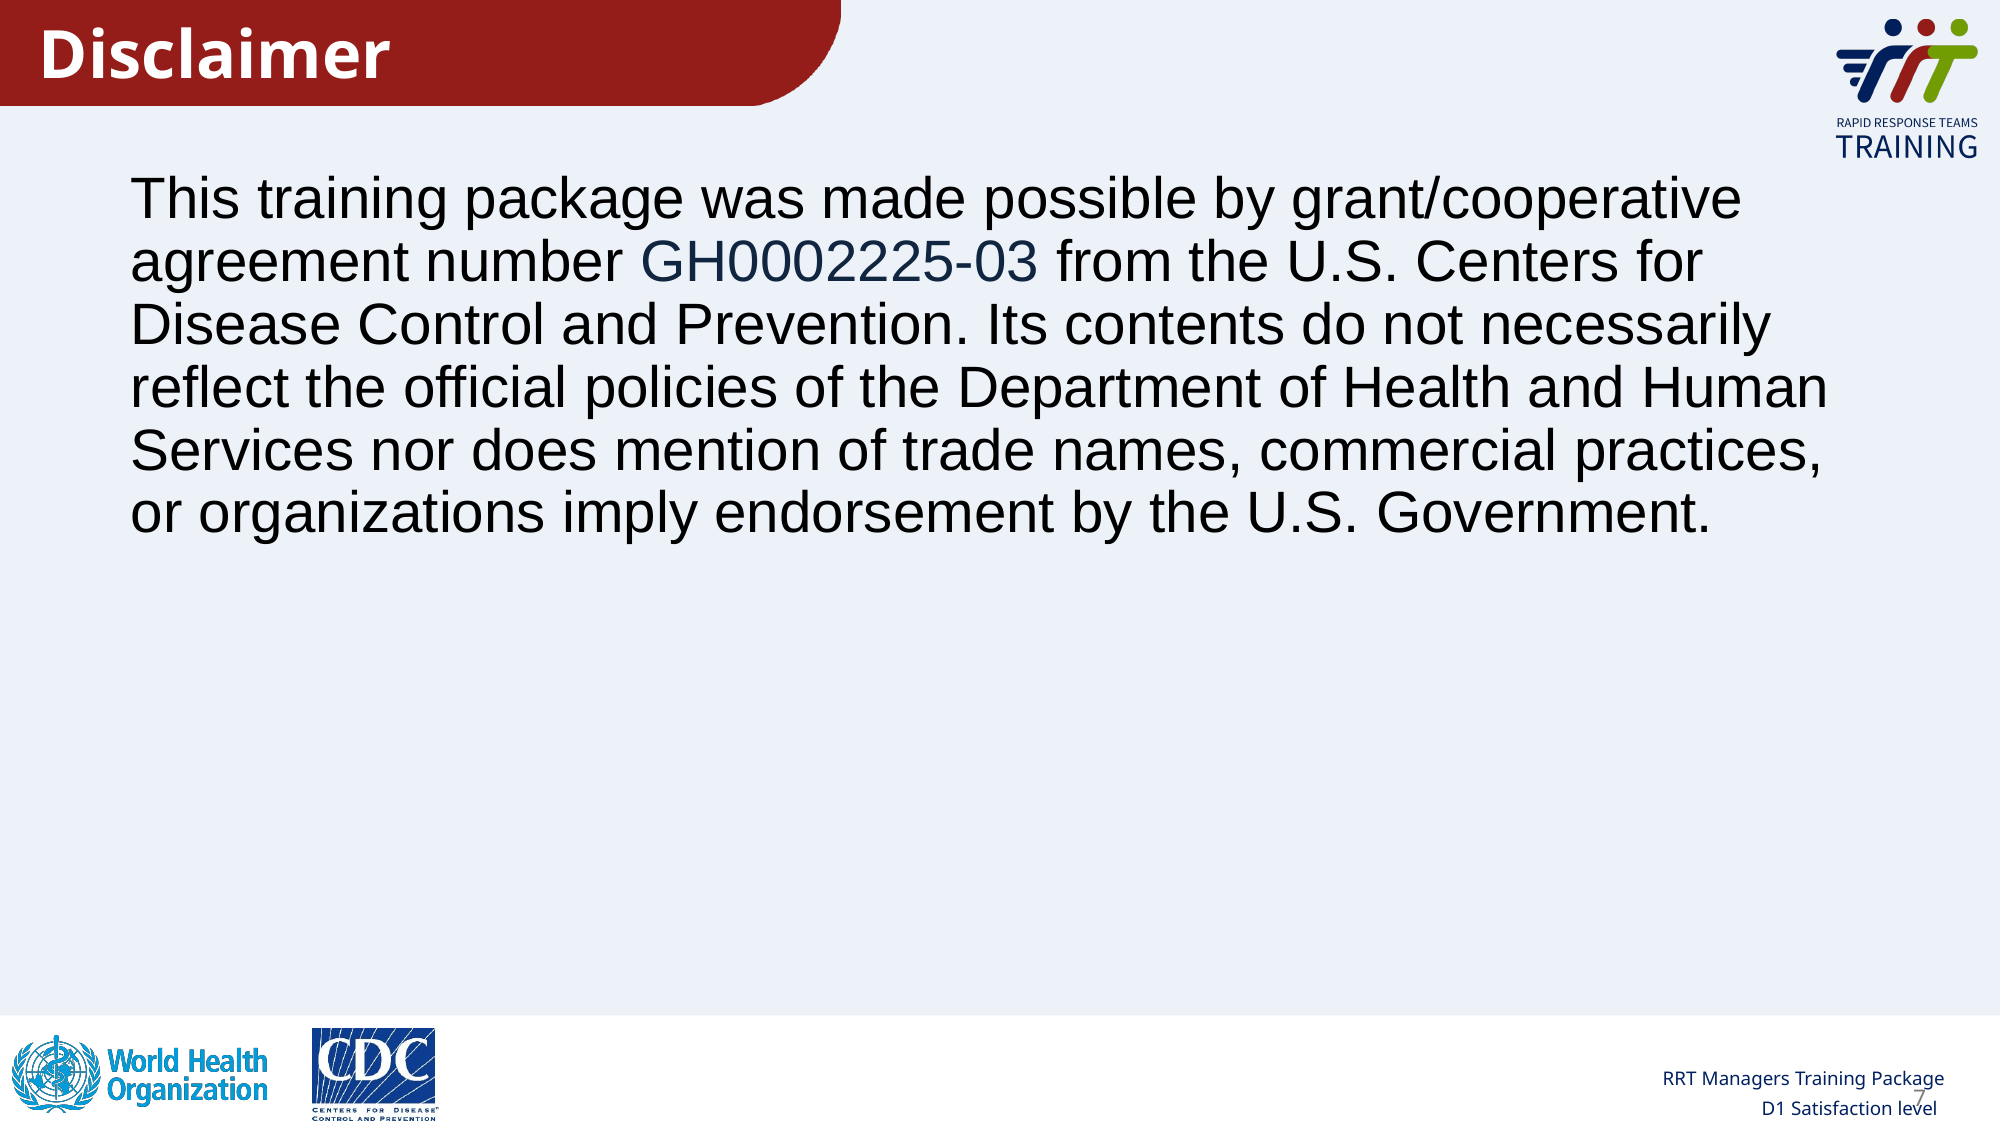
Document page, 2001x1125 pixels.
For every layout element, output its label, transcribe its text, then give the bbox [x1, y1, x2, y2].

picture [36, 1088, 78, 1105]
picture [22, 1062, 26, 1077]
picture [34, 1054, 43, 1078]
picture [312, 1028, 439, 1121]
picture [50, 1108, 62, 1113]
picture [40, 1062, 47, 1070]
picture [24, 1054, 36, 1087]
picture [59, 1035, 267, 1113]
picture [0, 0, 841, 106]
picture [46, 1056, 54, 1062]
picture [30, 1083, 37, 1091]
list This training package was made possible by grant/cooperative agreement number GH0002225-03 from the U.S. Centers for Disease Control and Prevention. Its contents do not necessarily reflect the official policies of the Department of Health and Human Services nor does mention of trade names, commercial practices, or organizations imply endorsement by the U.S. Government. [130, 167, 1846, 1023]
list Disclaimer [30, 13, 1544, 117]
picture [12, 1035, 54, 1068]
picture [1835, 19, 1978, 167]
picture [71, 1053, 90, 1091]
picture [12, 1083, 48, 1113]
